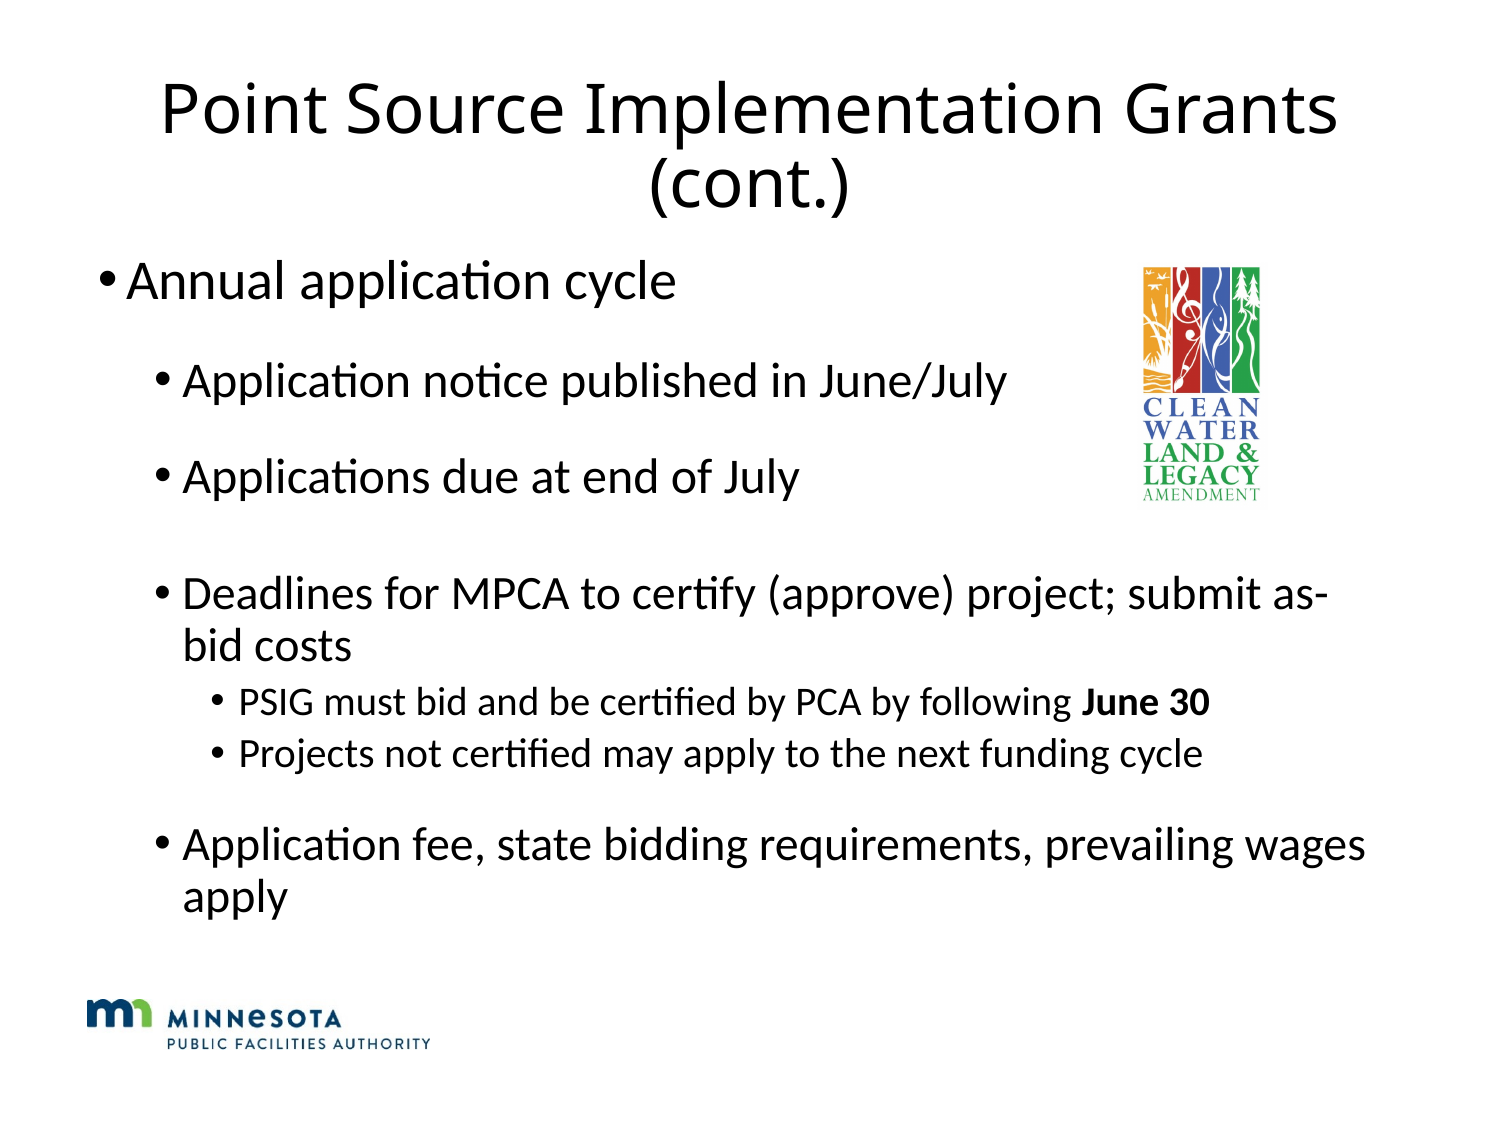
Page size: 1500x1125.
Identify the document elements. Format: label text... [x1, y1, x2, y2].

picture [87, 999, 430, 1050]
title Point Source Implementation Grants (cont.) [103, 59, 1397, 238]
list Annual application cycle Application notice published in June/July Applications due at end of July Deadlines for MPCA to certify (approve) project; submit as-bid costs PSIG must bid and be certified by PCA by following June 30 Projects not certified may apply to the next funding cycle Application fee, state bidding requirements, prevailing wages apply [82, 243, 1396, 1019]
picture [1137, 262, 1268, 510]
